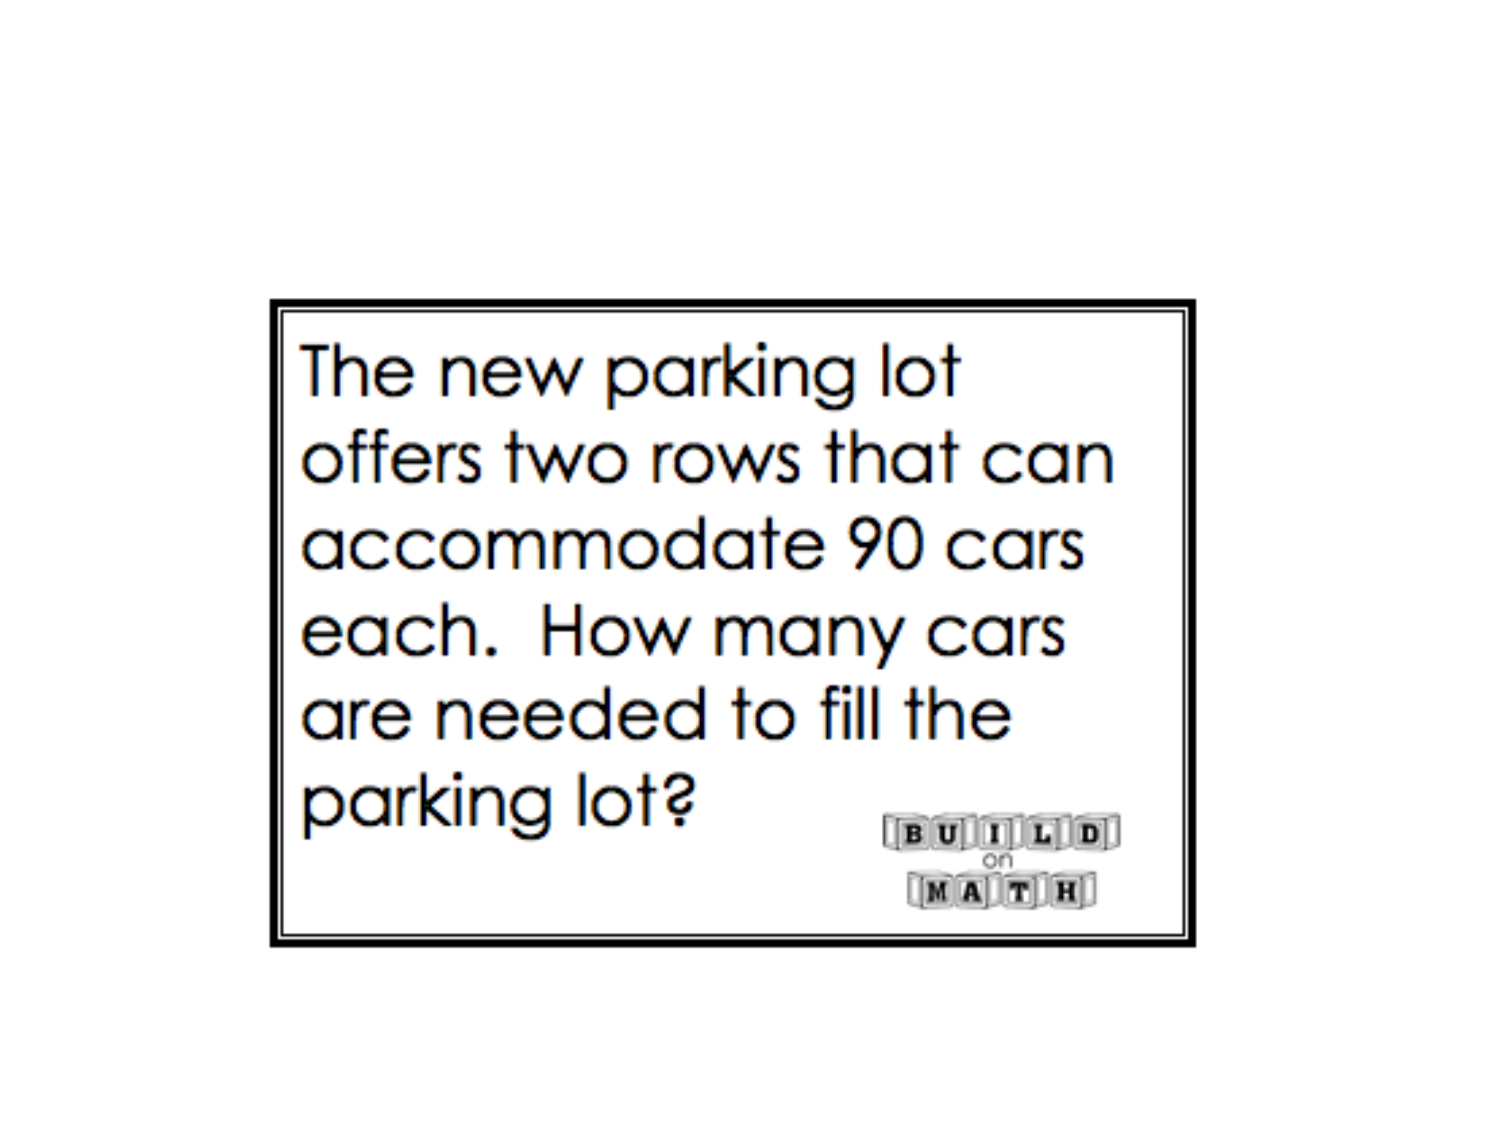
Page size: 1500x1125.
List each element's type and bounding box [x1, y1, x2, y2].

list [74, 262, 1426, 1006]
